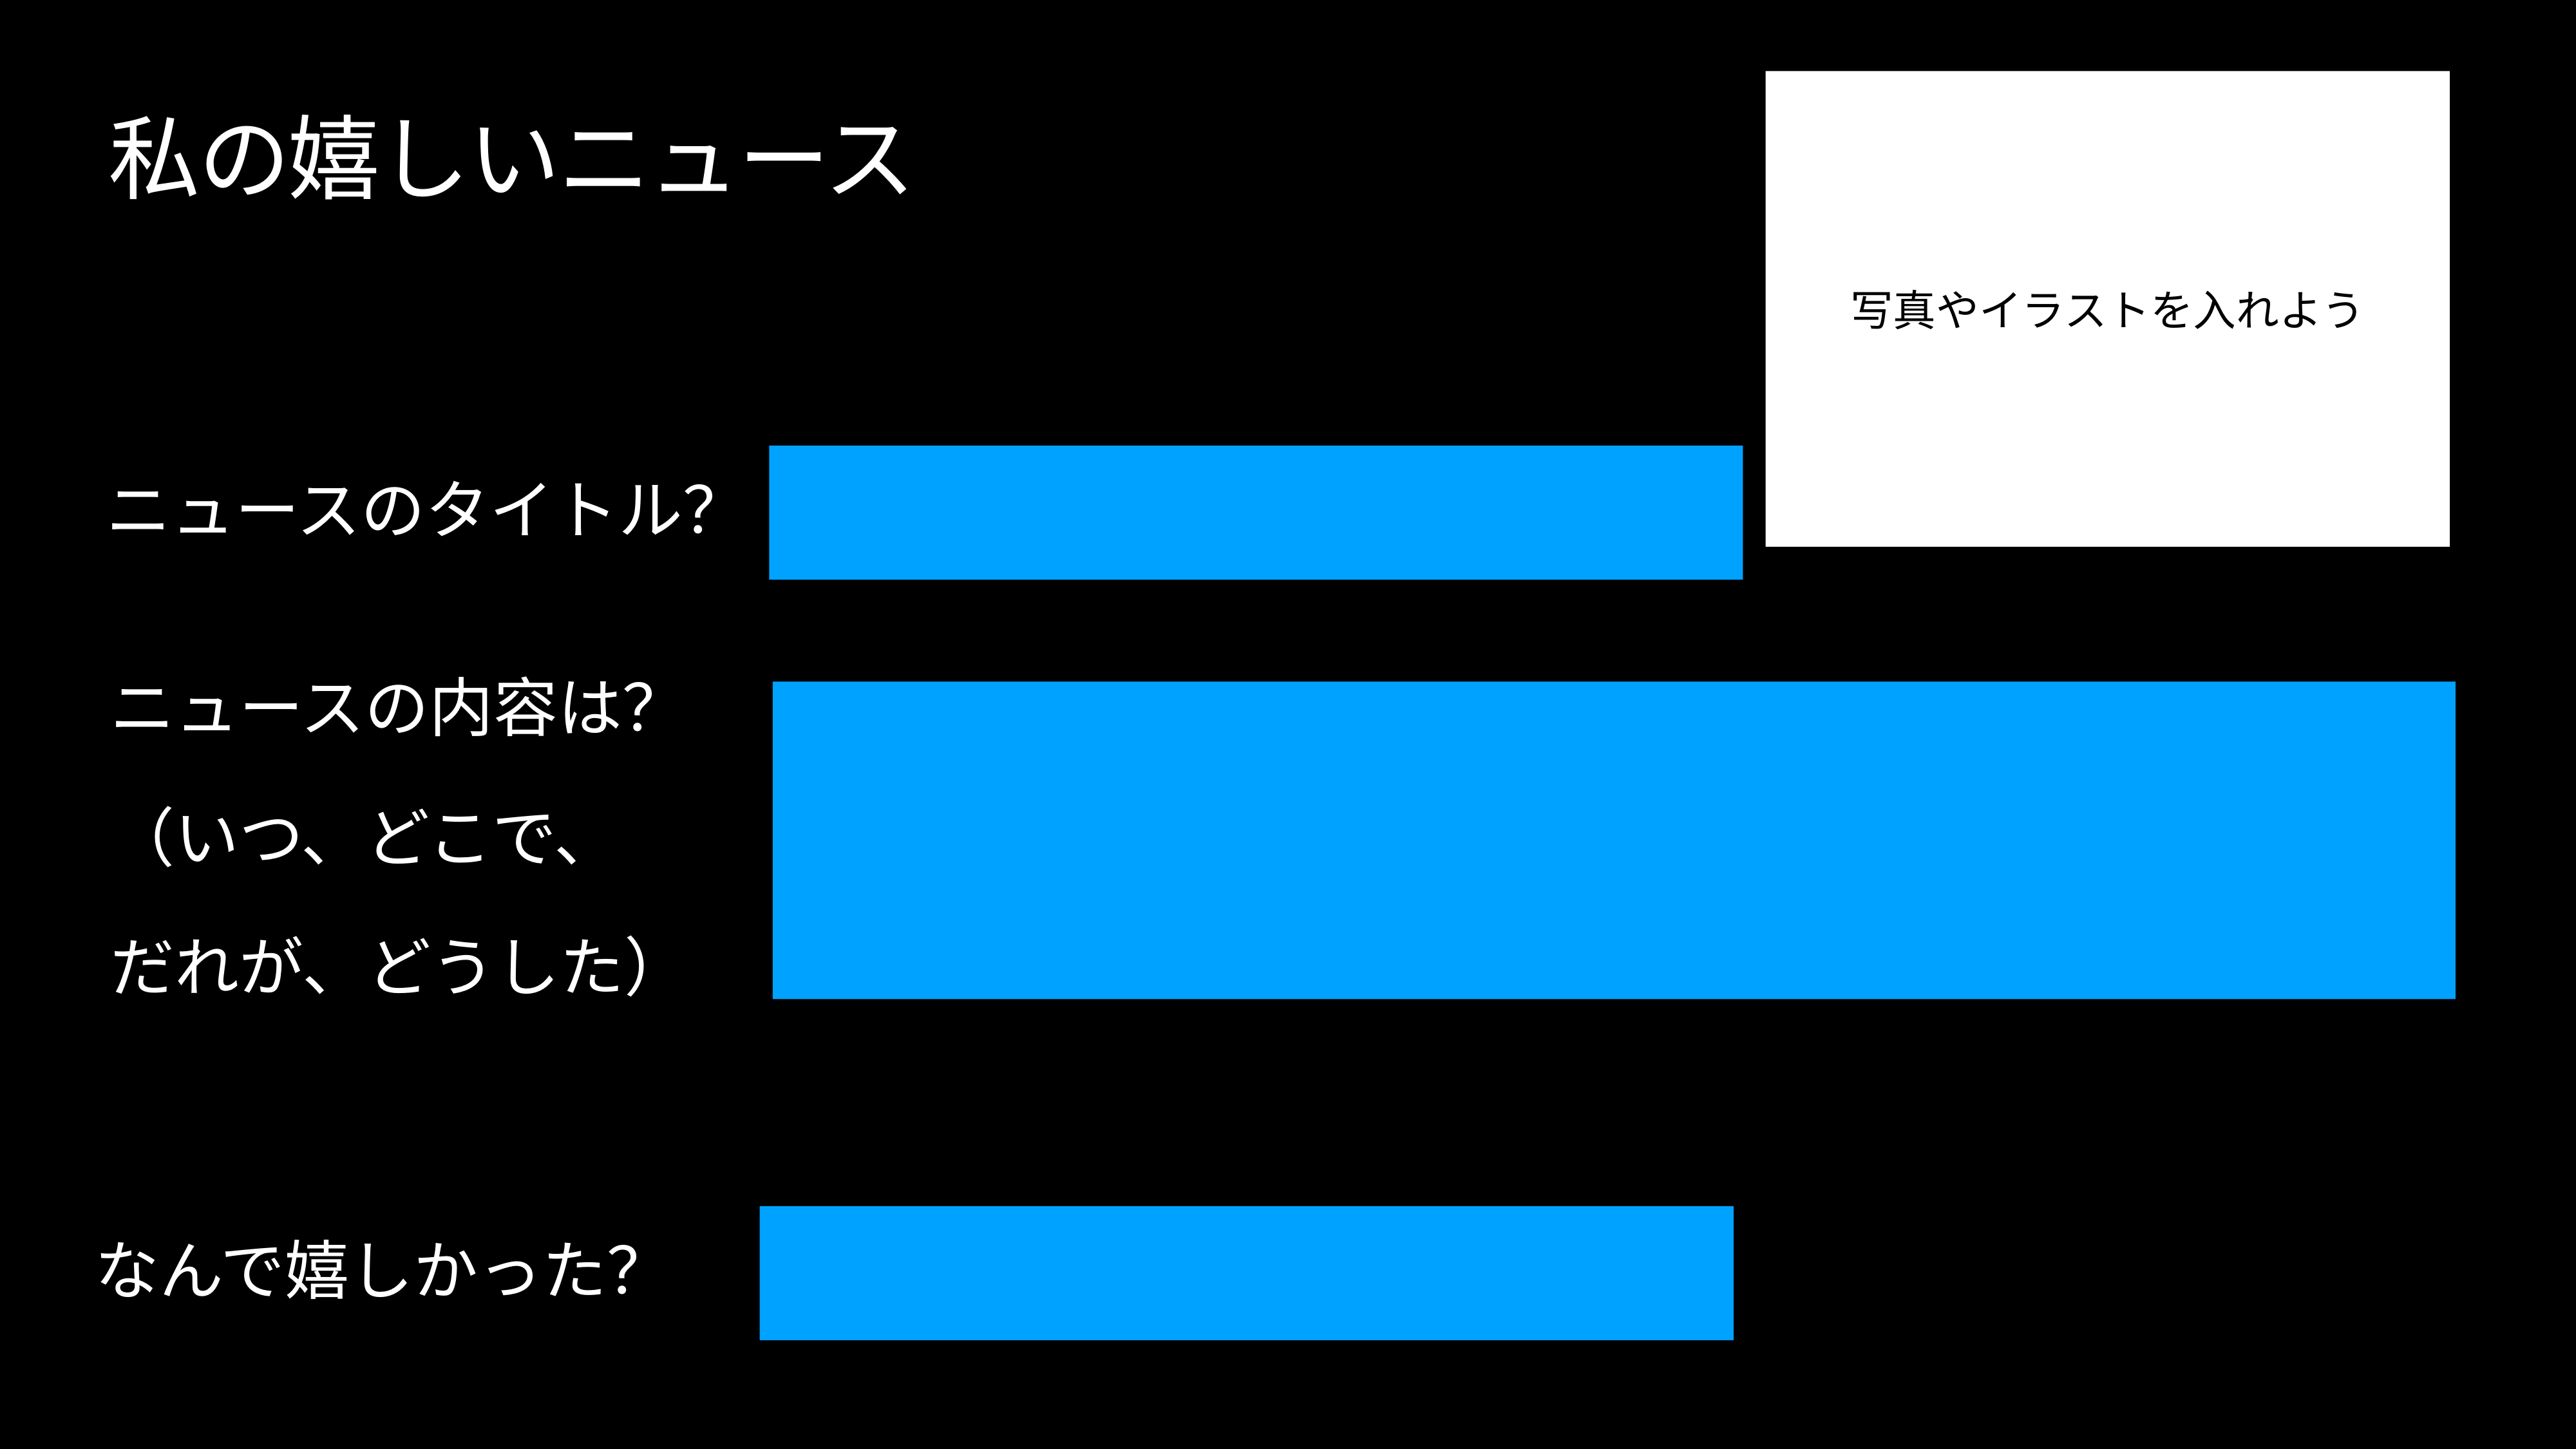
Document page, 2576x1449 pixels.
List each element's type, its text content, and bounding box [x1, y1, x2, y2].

title 私の嬉しいニュース [102, 91, 1240, 242]
text_box [772, 681, 2456, 999]
text_box ニュースのタイトル？ [101, 472, 753, 553]
text_box なんで嬉しかった？ [90, 1233, 677, 1314]
text_box [759, 1206, 1734, 1341]
text_box [769, 445, 1743, 580]
text_box 写真やイラストを入れよう [1765, 71, 2450, 547]
text_box ニュースの内容は？ （いつ、どこで、 だれが、どうした） [105, 670, 695, 1010]
